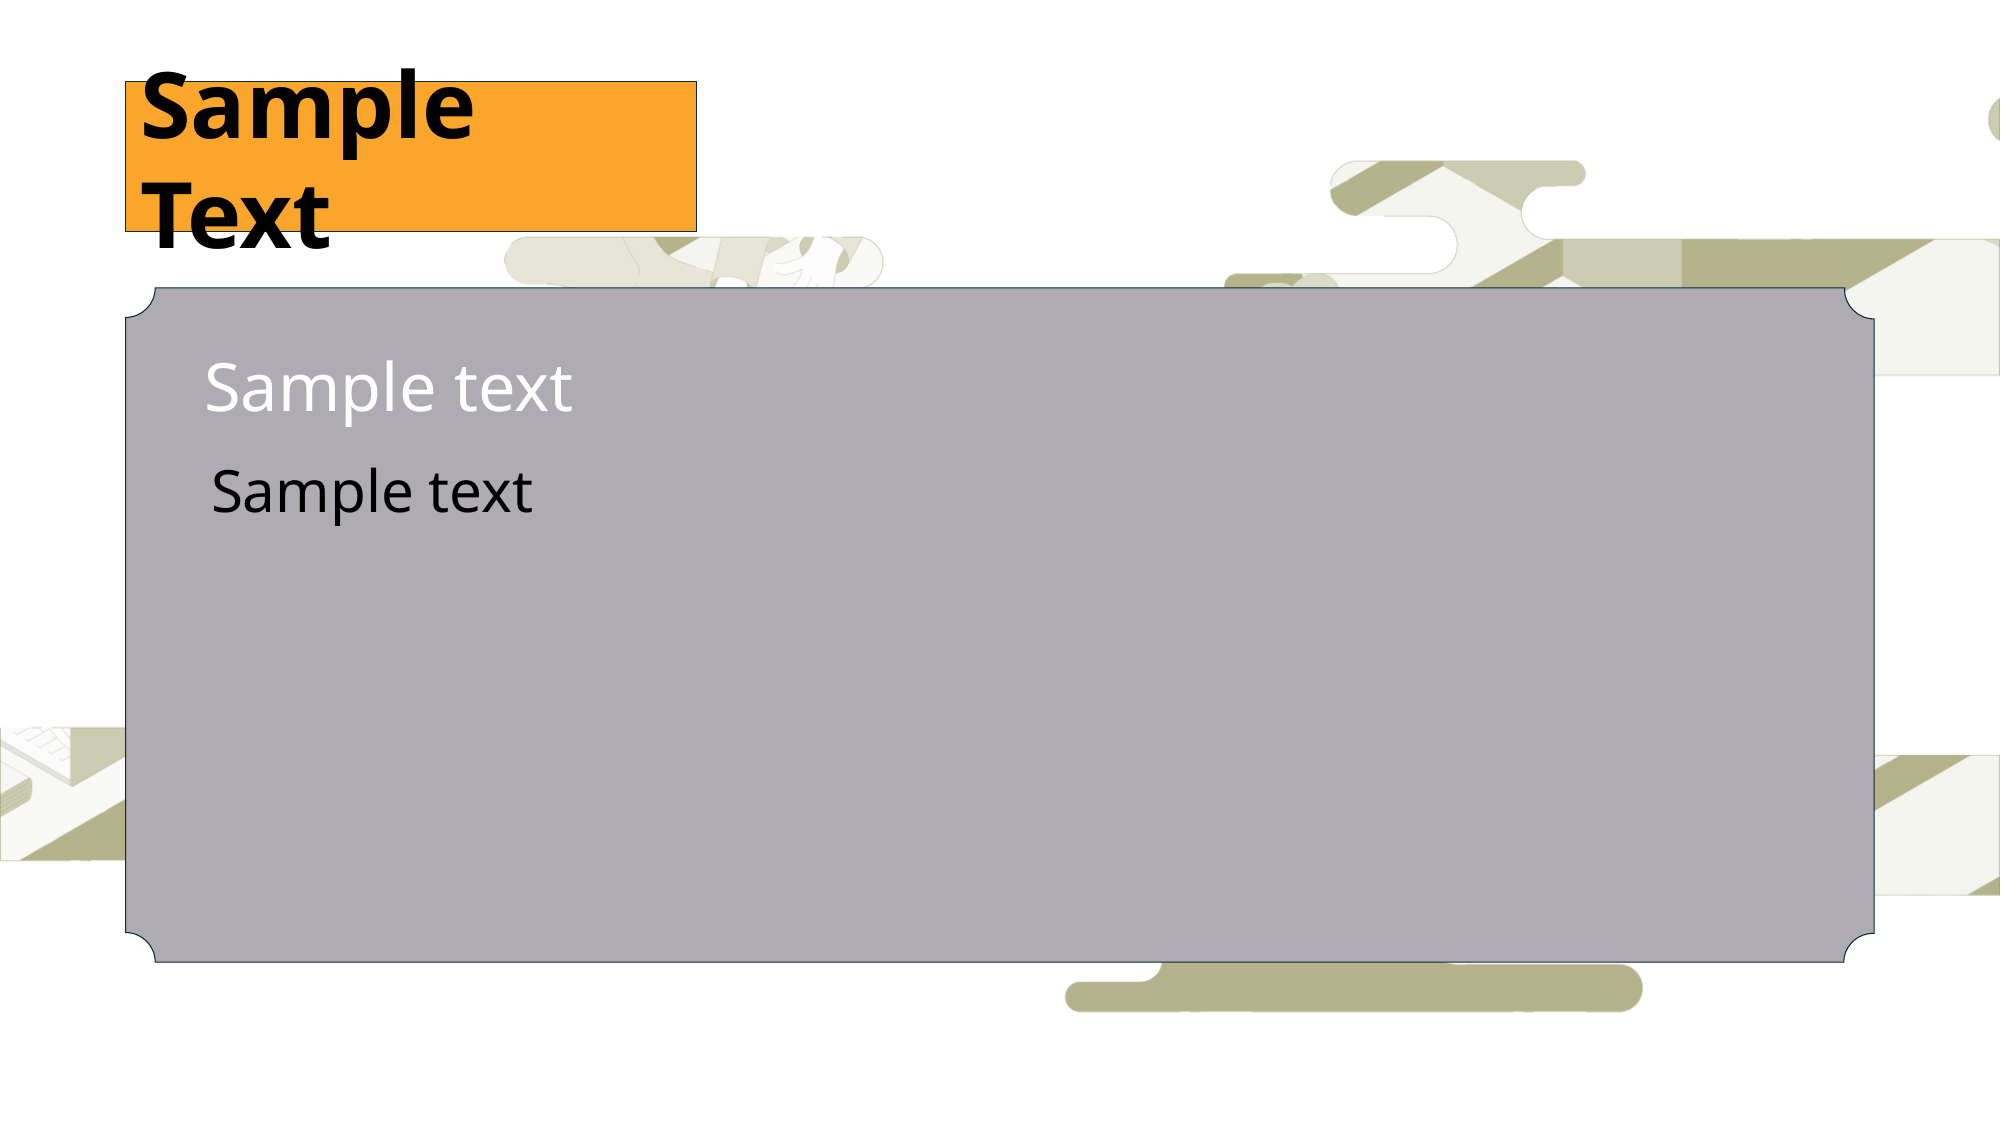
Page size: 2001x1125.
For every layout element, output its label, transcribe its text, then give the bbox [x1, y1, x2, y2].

picture [0, 0, 2000, 1125]
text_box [125, 287, 1875, 963]
text_box Sample Text [124, 80, 698, 233]
